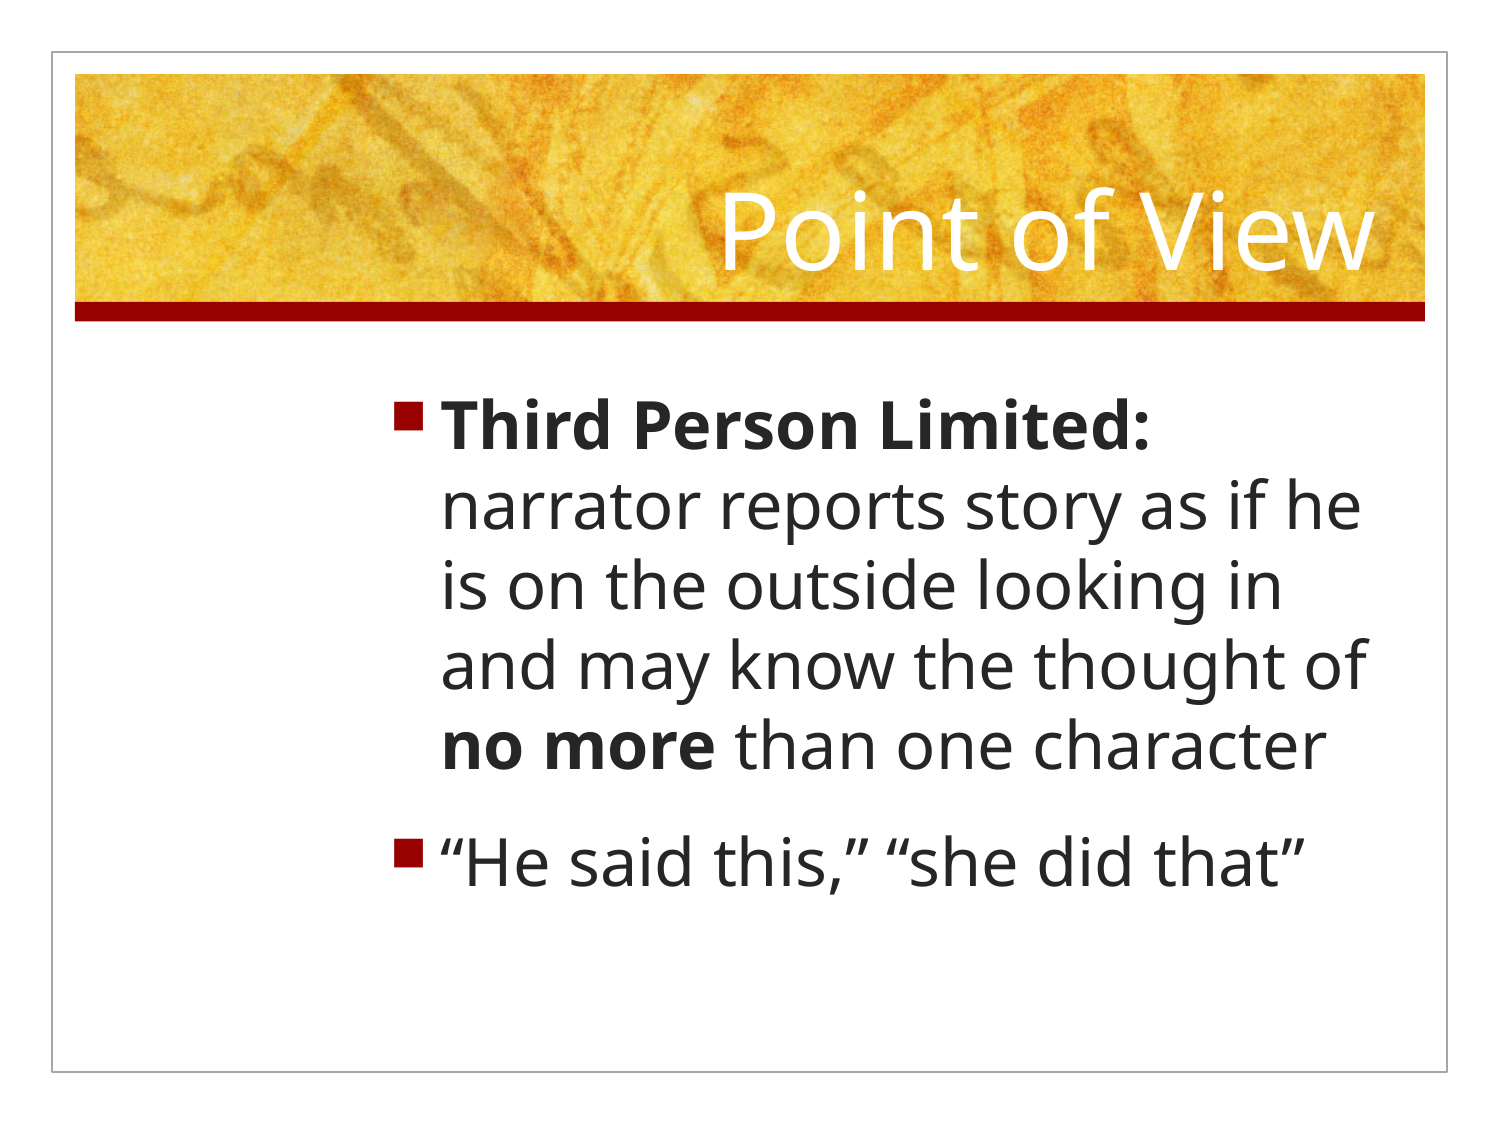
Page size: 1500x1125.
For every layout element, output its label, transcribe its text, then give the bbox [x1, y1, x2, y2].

list Third Person Limited: narrator reports story as if he is on the outside looking in and may know the thought of no more than one character “He said this,” “she did that” [375, 375, 1392, 1005]
picture [75, 74, 1425, 301]
title Point of View [108, 74, 1392, 292]
